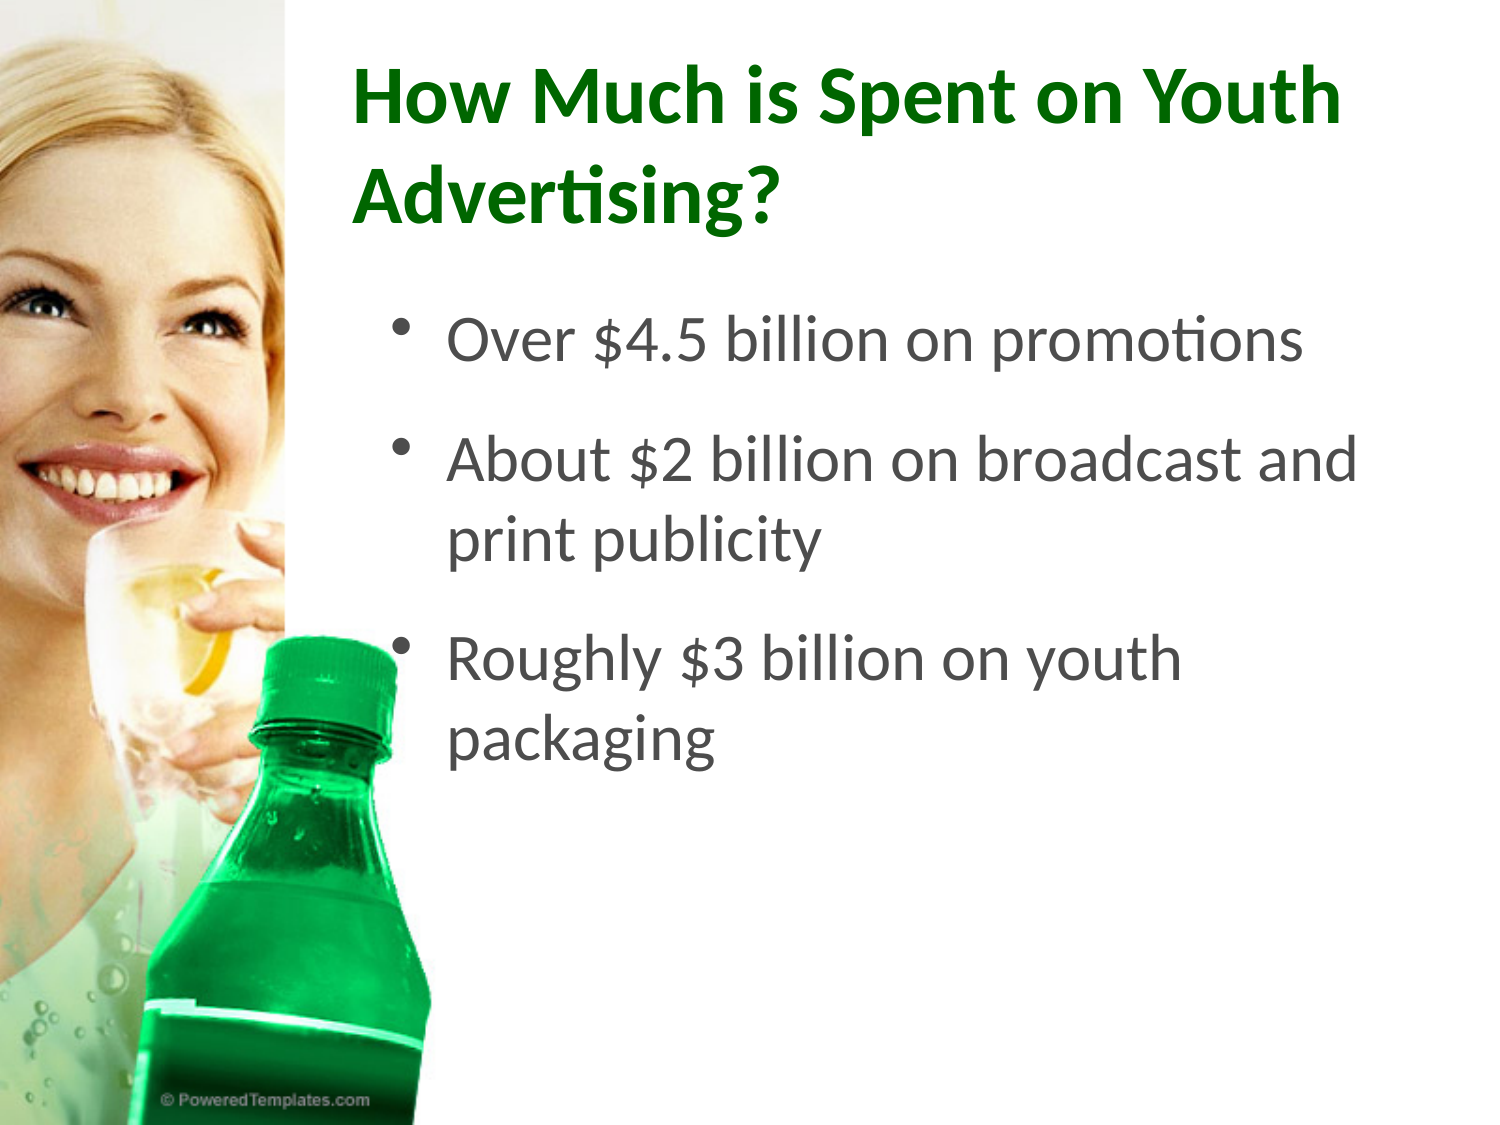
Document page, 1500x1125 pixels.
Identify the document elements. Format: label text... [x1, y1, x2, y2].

title How Much is Spent on Youth Advertising? [337, 42, 1438, 238]
list Over $4.5 billion on promotions About $2 billion on broadcast and print publicity Roughly $3 billion on youth packaging [375, 287, 1438, 1050]
picture [0, 0, 1500, 1125]
